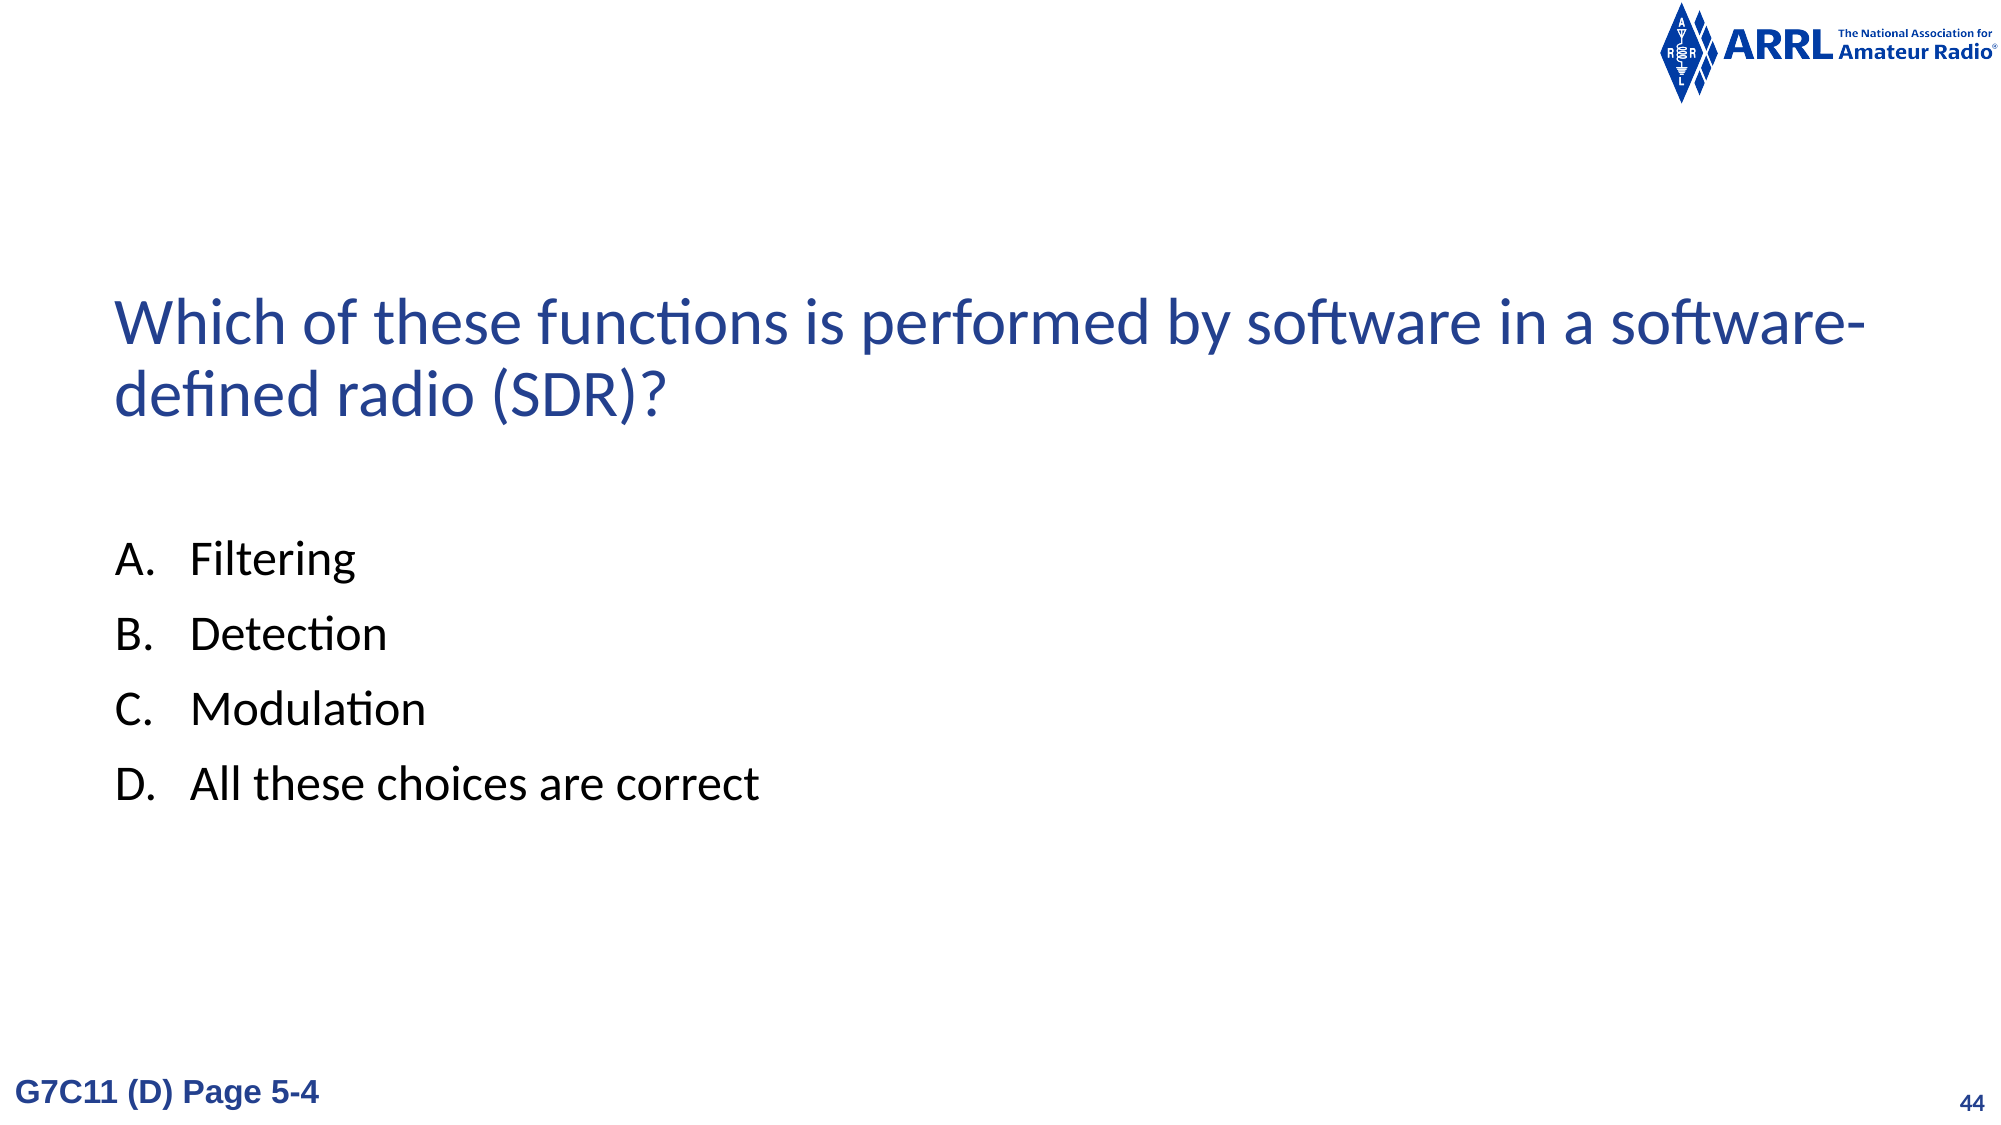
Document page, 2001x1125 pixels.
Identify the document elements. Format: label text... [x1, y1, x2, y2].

text_box G7C11 (D) Page 5-4 [0, 1062, 1313, 1118]
list Filtering Detection Modulation All these choices are correct [99, 525, 1900, 1005]
title Which of these functions is performed by software in a software-defined radio (SDR)? [99, 249, 1900, 468]
picture [1658, 0, 1999, 106]
text_box 44 [1899, 1079, 2000, 1125]
